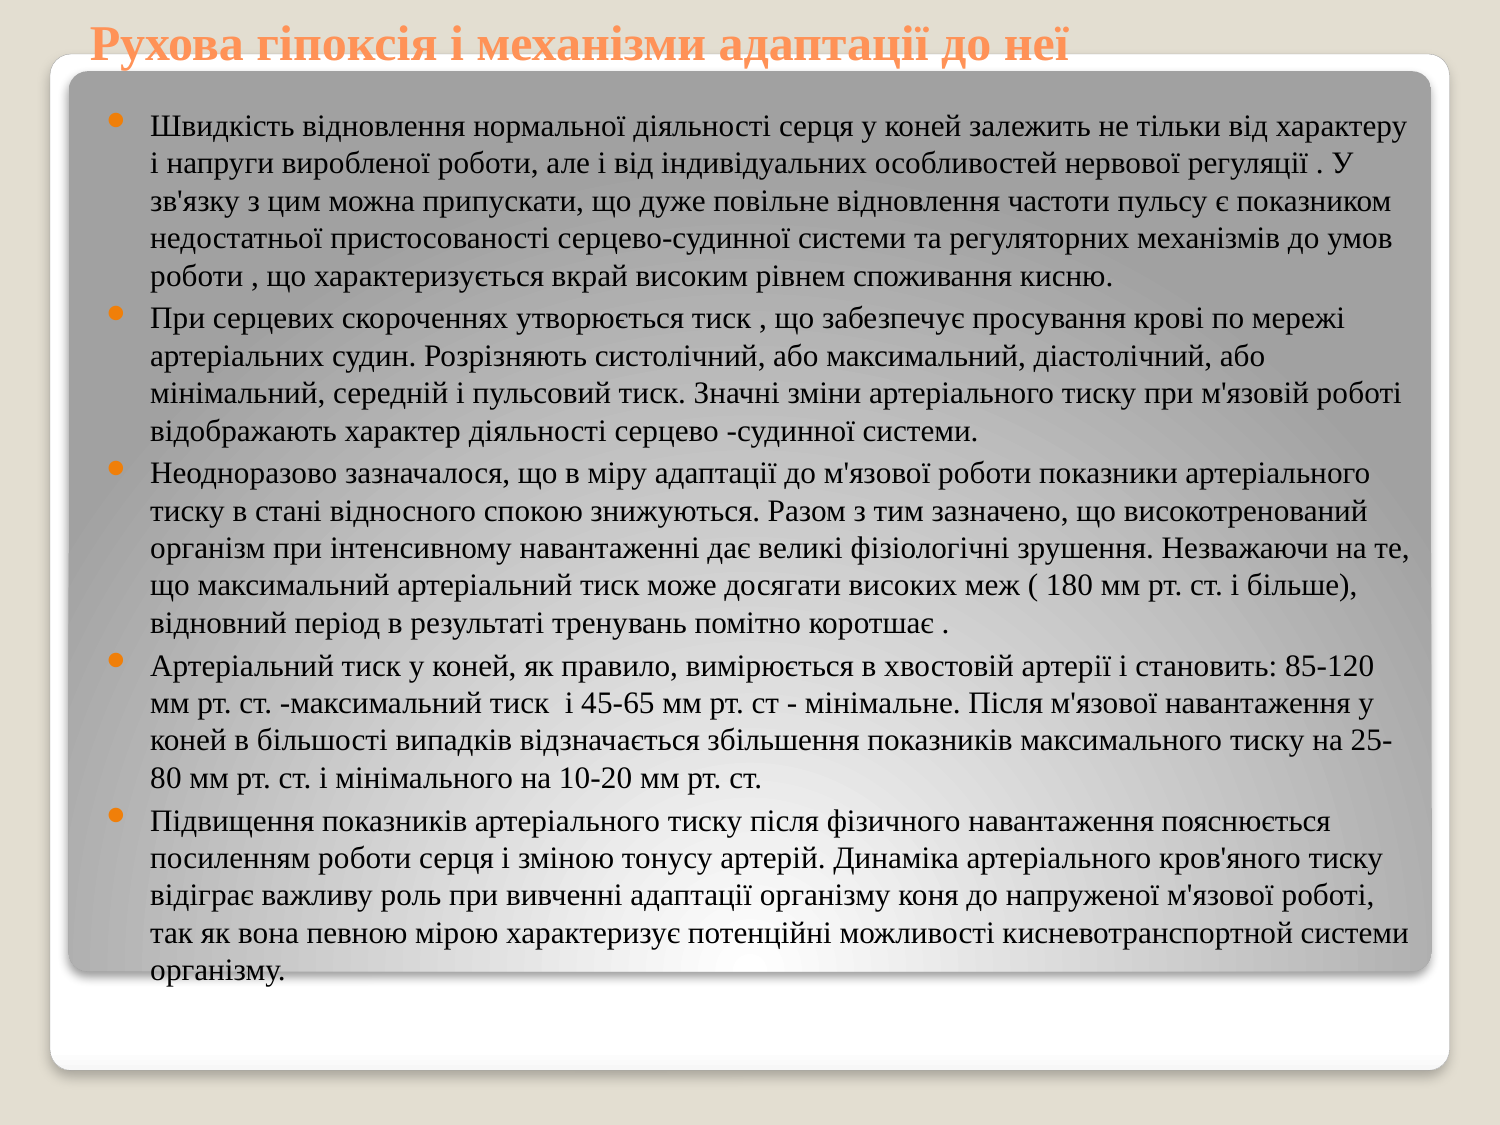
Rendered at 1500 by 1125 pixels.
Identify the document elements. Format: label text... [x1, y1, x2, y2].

list Швидкість відновлення нормальної діяльності серця у коней залежить не тільки від характеру і напруги виробленої роботи, але і від індивідуальних особливостей нервової регуляції . У зв'язку з цим можна припускати, що дуже повільне відновлення частоти пульсу є показником недостатньої пристосованості серцево-судинної системи та регуляторних механізмів до умов роботи , що характеризується вкрай високим рівнем споживання кисню. При серцевих скороченнях утворюється тиск , що забезпечує просування крові по мережі артеріальних судин. Розрізняють систолічний, або максимальний, діастолічний, або мінімальний, середній і пульсовий тиск. Значні зміни артеріального тиску при м'язовій роботі відображають характер діяльності серцево -судинної системи. Неодноразово зазначалося, що в міру адаптації до м'язової роботи показники артеріального тиску в стані відносного спокою знижуються. Разом з тим зазначено, що високотренований організм при інтенсивному навантаженні дає великі фізіологічні зрушення. Незважаючи на те, що максимальний артеріальний тиск може досягати високих меж ( 180 мм рт. ст. і більше), відновний період в результаті тренувань помітно коротшає . Артеріальний тиск у коней, як правило, вимірюється в хвостовій артерії і становить: 85-120 мм рт. ст. -максимальний тиск і 45-65 мм рт. ст - мінімальне. Після м'язової навантаження у коней в більшості випадків відзначається збільшення показників максимального тиску на 25-80 мм рт. ст. і мінімального на 10-20 мм рт. ст. Підвищення показників артеріального тиску після фізичного навантаження пояснюється посиленням роботи серця і зміною тонусу артерій. Динаміка артеріального кров'яного тиску відіграє важливу роль при вивченні адаптації організму коня до напруженої м'язової роботі, так як вона певною мірою характеризує потенційні можливості кисневотранспортной системи організму. [76, 90, 1427, 1094]
title Рухова гіпоксія і механізми адаптації до неї [75, 45, 1425, 79]
